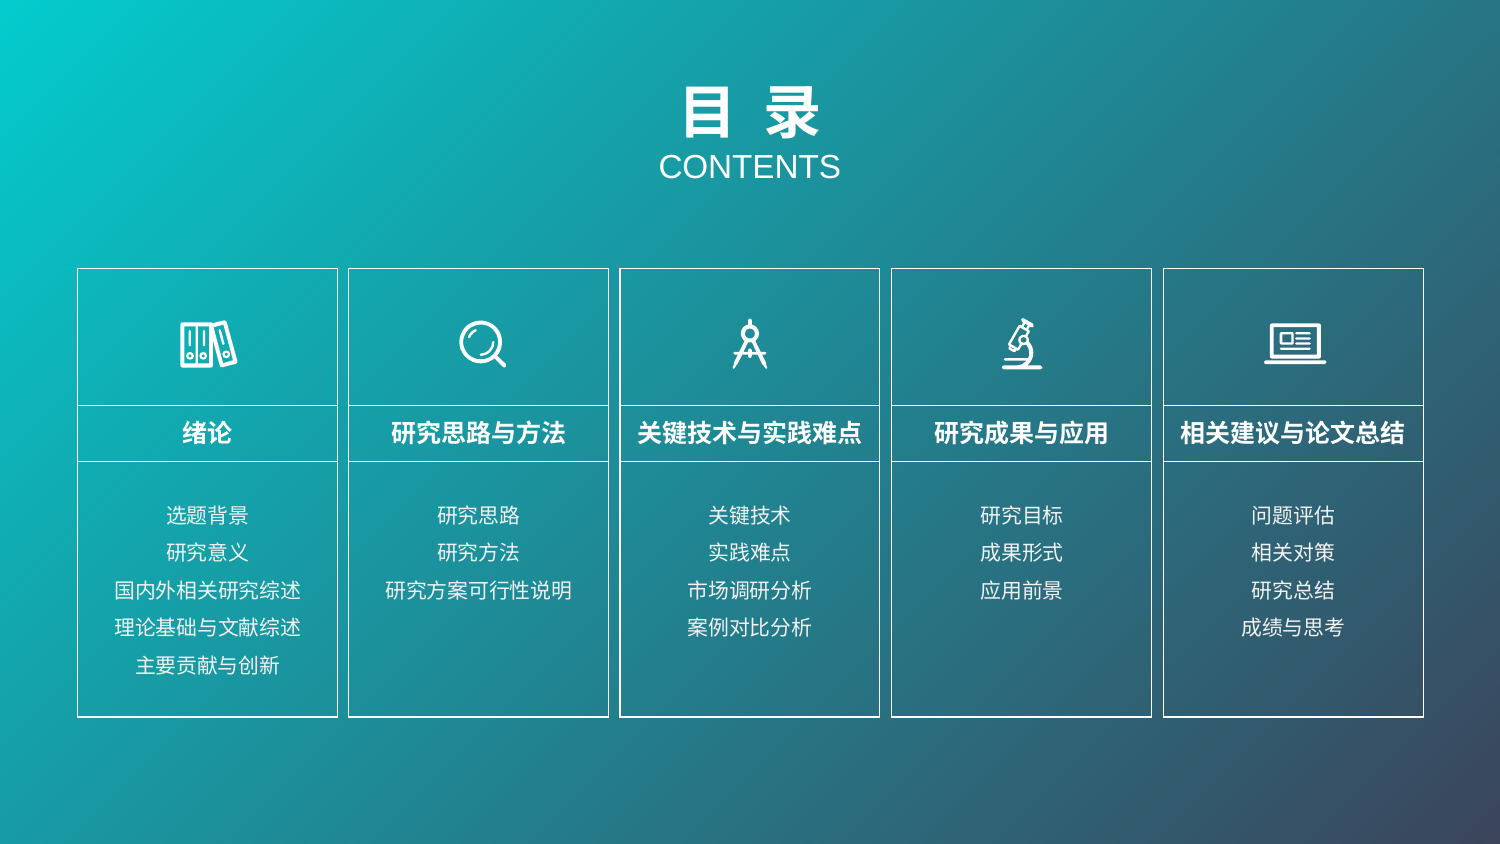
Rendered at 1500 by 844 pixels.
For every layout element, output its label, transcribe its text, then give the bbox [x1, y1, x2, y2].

text_box [348, 462, 609, 717]
text_box 研究目标 成果形式 应用前景 [965, 482, 1079, 610]
text_box [891, 405, 1152, 462]
text_box [77, 405, 338, 462]
text_box 研究思路与方法 [376, 409, 582, 455]
text_box [891, 462, 1152, 717]
text_box [1163, 462, 1424, 717]
text_box [77, 462, 338, 717]
text_box [459, 320, 506, 368]
text_box 研究思路 研究方法 研究方案可行性说明 [370, 482, 588, 610]
text_box [180, 320, 238, 368]
text_box [620, 405, 880, 462]
text_box [1163, 405, 1424, 462]
text_box [620, 268, 880, 405]
text_box 关键技术 实践难点 市场调研分析 案例对比分析 [672, 482, 828, 648]
text_box 关键技术与实践难点 [622, 409, 878, 455]
text_box [348, 268, 609, 405]
text_box [1264, 360, 1327, 365]
text_box 绪论 [114, 409, 302, 455]
text_box 目 录 CONTENTS [608, 67, 892, 192]
text_box 相关建议与论文总结 [1165, 409, 1421, 455]
text_box [1269, 323, 1321, 359]
text_box [732, 318, 768, 369]
text_box [891, 268, 1152, 405]
text_box [1001, 318, 1043, 370]
text_box [620, 462, 880, 717]
text_box 研究成果与应用 [919, 409, 1125, 455]
text_box [1163, 268, 1424, 405]
text_box [348, 405, 609, 462]
text_box 问题评估 相关对策 研究总结 成绩与思考 [1226, 482, 1360, 648]
text_box [77, 268, 338, 405]
text_box 选题背景 研究意义 国内外相关研究综述 理论基础与文献综述 主要贡献与创新 [99, 482, 316, 685]
